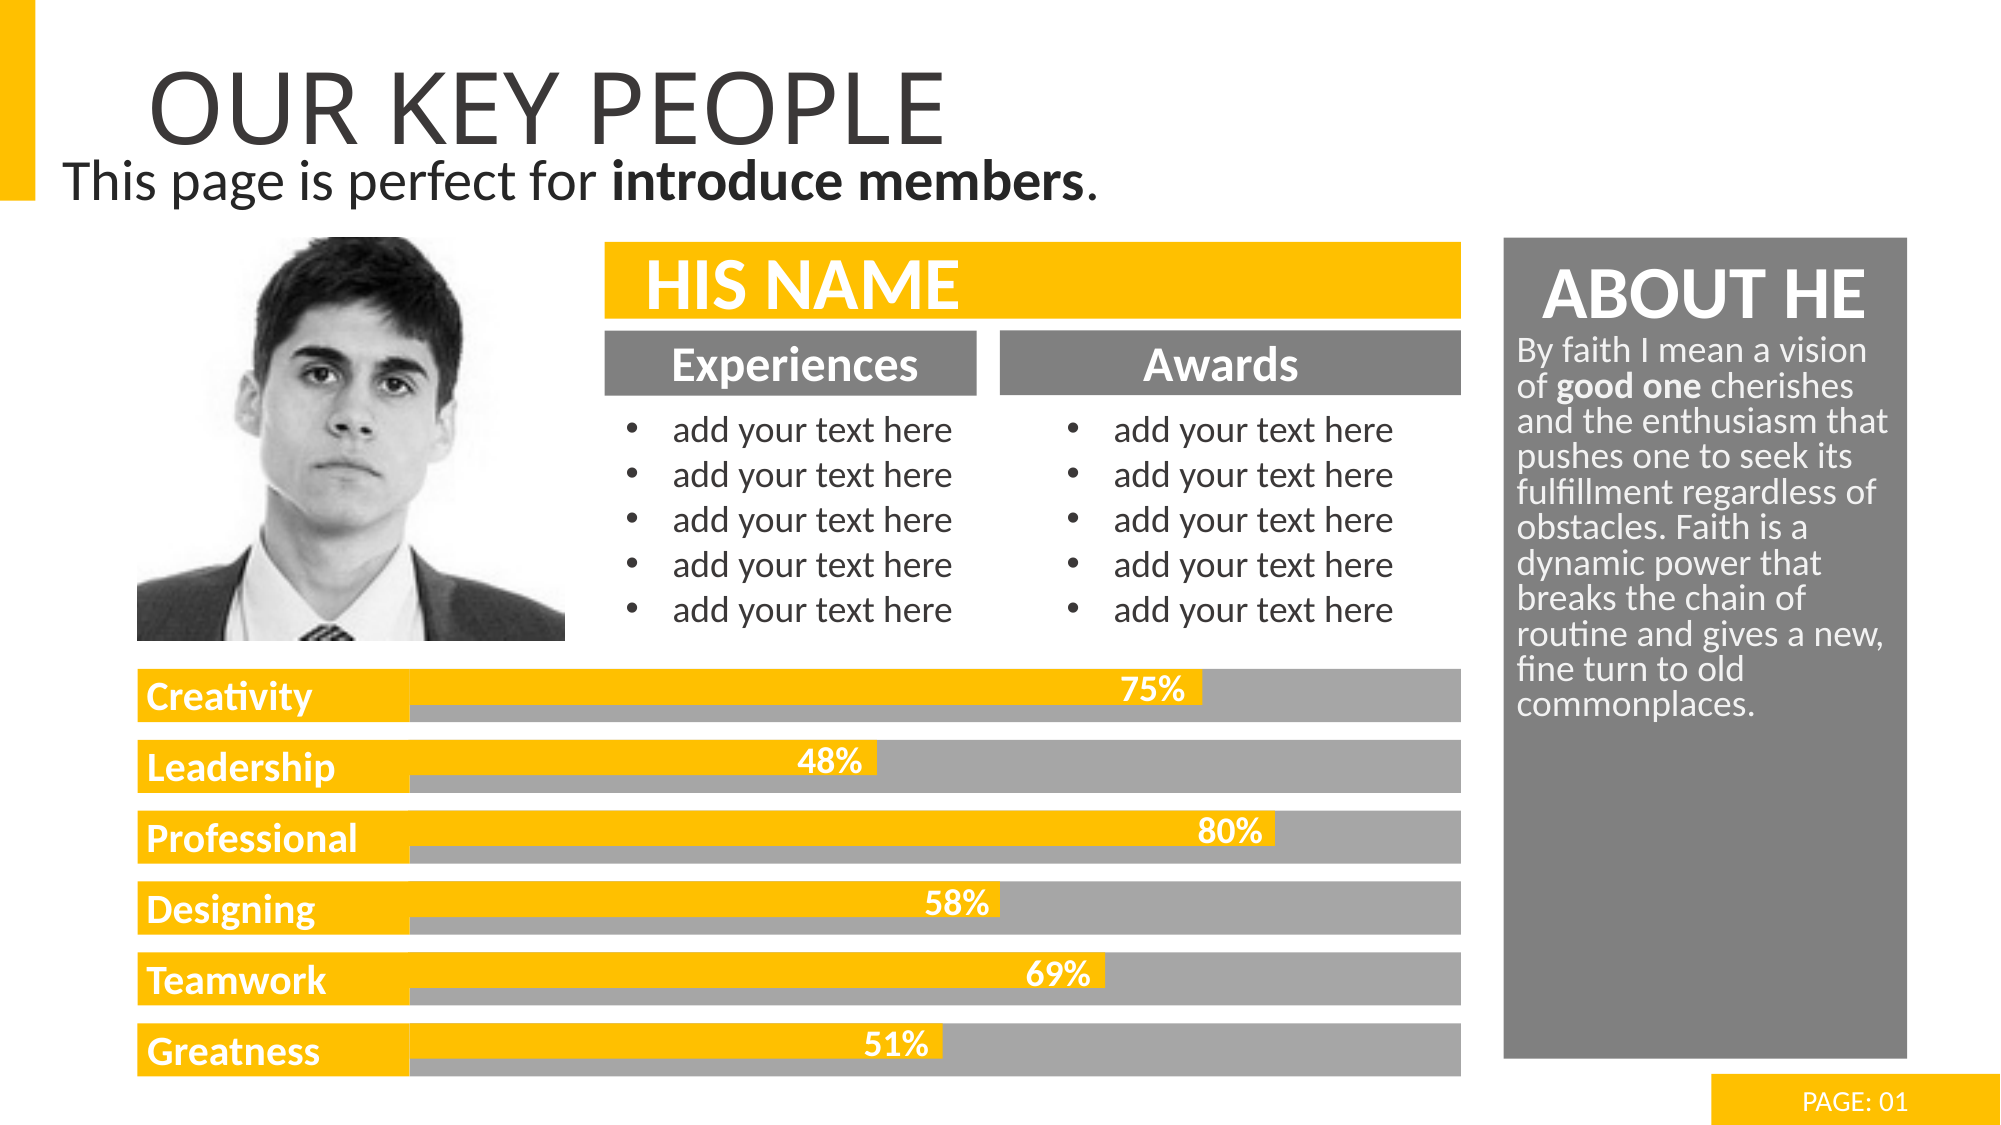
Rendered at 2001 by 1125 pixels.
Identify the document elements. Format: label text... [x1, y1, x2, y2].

text_box HIS NAME [630, 227, 977, 324]
text_box PAGE: 01 [1710, 1073, 2000, 1125]
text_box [130, 874, 1461, 941]
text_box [130, 803, 1461, 870]
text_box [130, 945, 1461, 1012]
text_box OUR KEY PEOPLE [131, 37, 964, 135]
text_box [409, 656, 1203, 718]
picture [137, 237, 565, 641]
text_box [408, 870, 1006, 932]
text_box This page is perfect for introduce members. [47, 135, 1115, 220]
text_box [0, 0, 36, 202]
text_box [604, 324, 977, 641]
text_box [999, 324, 1461, 641]
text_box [408, 728, 879, 790]
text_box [409, 1011, 945, 1073]
text_box [604, 241, 630, 320]
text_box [131, 1016, 1461, 1083]
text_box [408, 798, 1279, 860]
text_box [130, 661, 1461, 728]
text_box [408, 941, 1107, 1003]
text_box [977, 241, 1462, 320]
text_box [1501, 236, 1912, 1059]
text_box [131, 732, 1461, 799]
